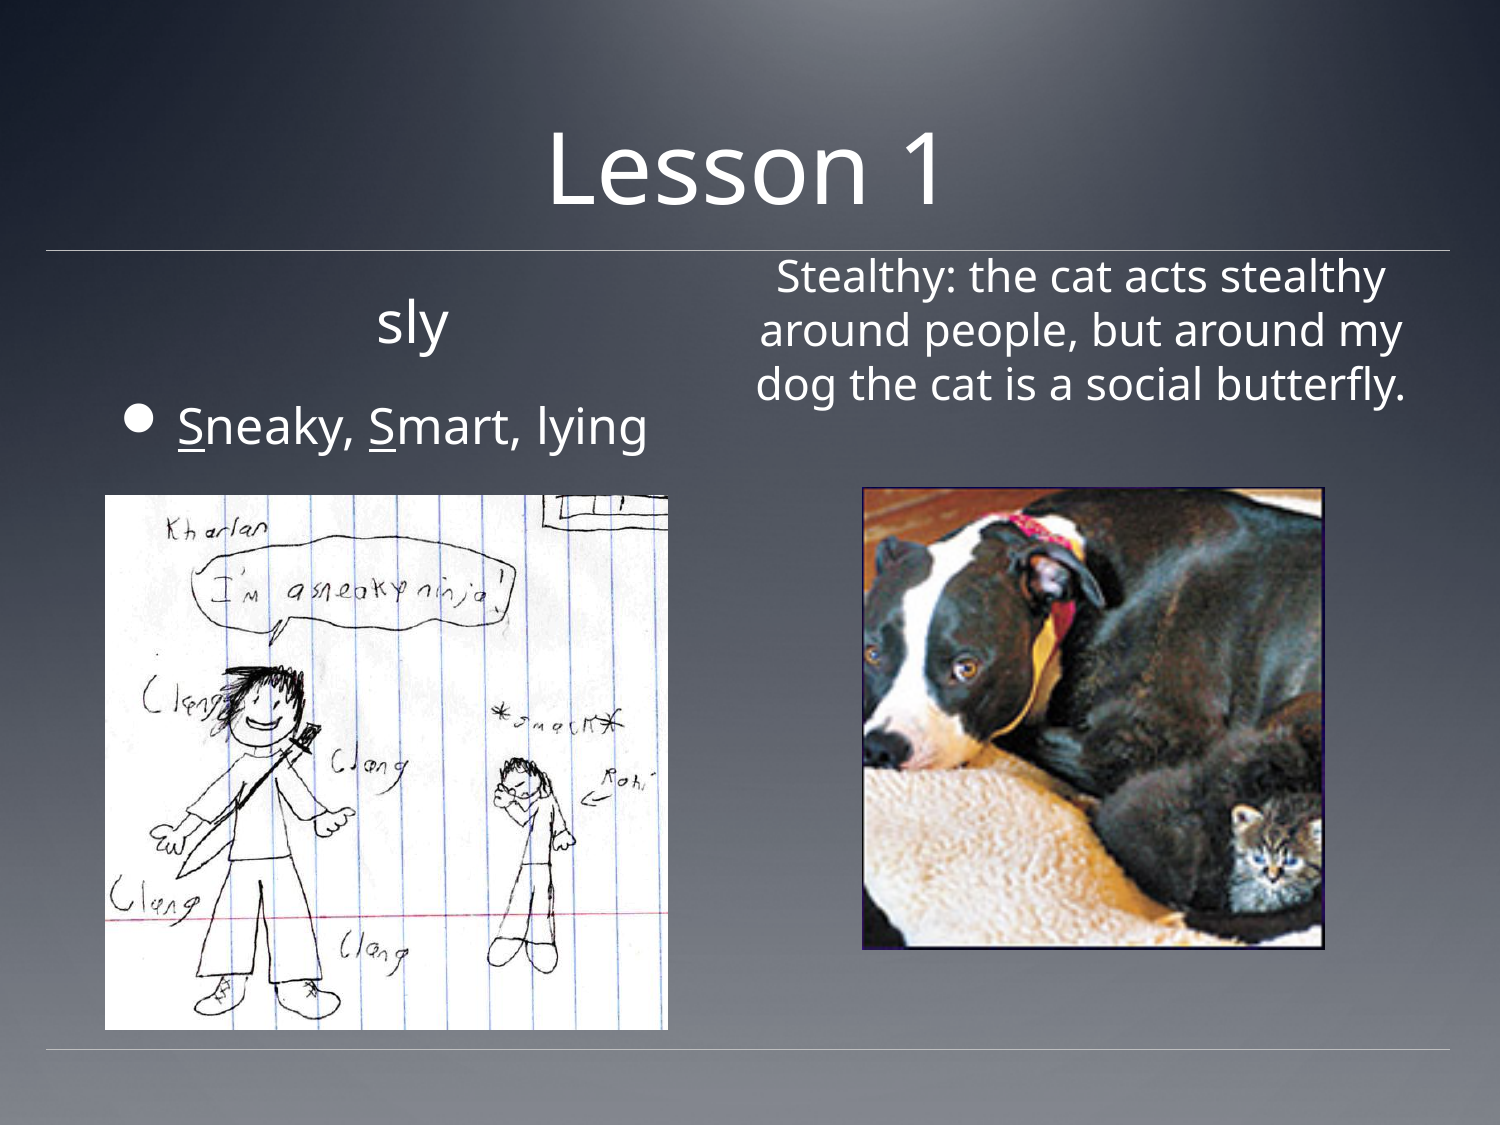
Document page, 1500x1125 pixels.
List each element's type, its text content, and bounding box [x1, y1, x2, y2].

picture [860, 485, 1328, 953]
list Sneaky, Smart, lying [105, 387, 721, 1026]
list Stealthy: the cat acts stealthy around people, but around my dog the cat is a social butterfly. [737, 232, 1425, 425]
list sly [105, 251, 721, 387]
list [103, 485, 670, 1040]
title Lesson 1 [105, 17, 1394, 233]
